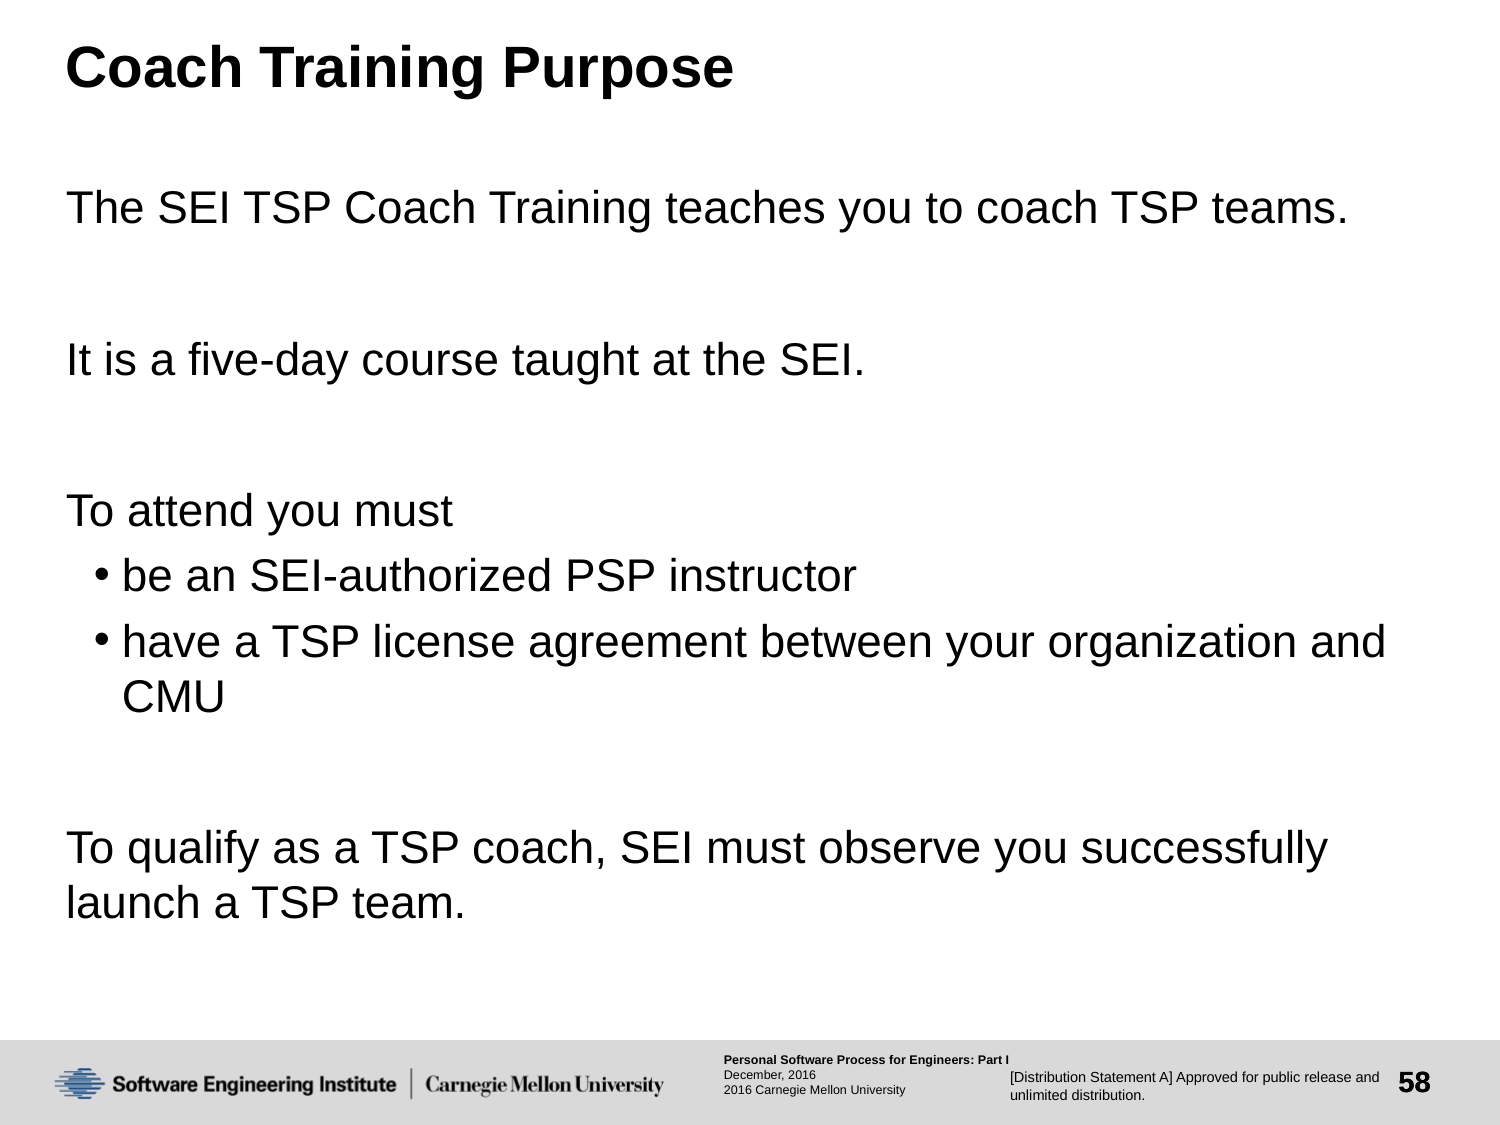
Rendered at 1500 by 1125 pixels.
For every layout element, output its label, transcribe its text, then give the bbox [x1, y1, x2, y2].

picture [46, 1061, 673, 1104]
title Coach Training Purpose [65, 37, 1313, 148]
list The SEI TSP Coach Training teaches you to coach TSP teams. It is a five-day course taught at the SEI. To attend you must be an SEI-authorized PSP instructor have a TSP license agreement between your organization and CMU To qualify as a TSP coach, SEI must observe you successfully launch a TSP team. [65, 177, 1431, 1000]
